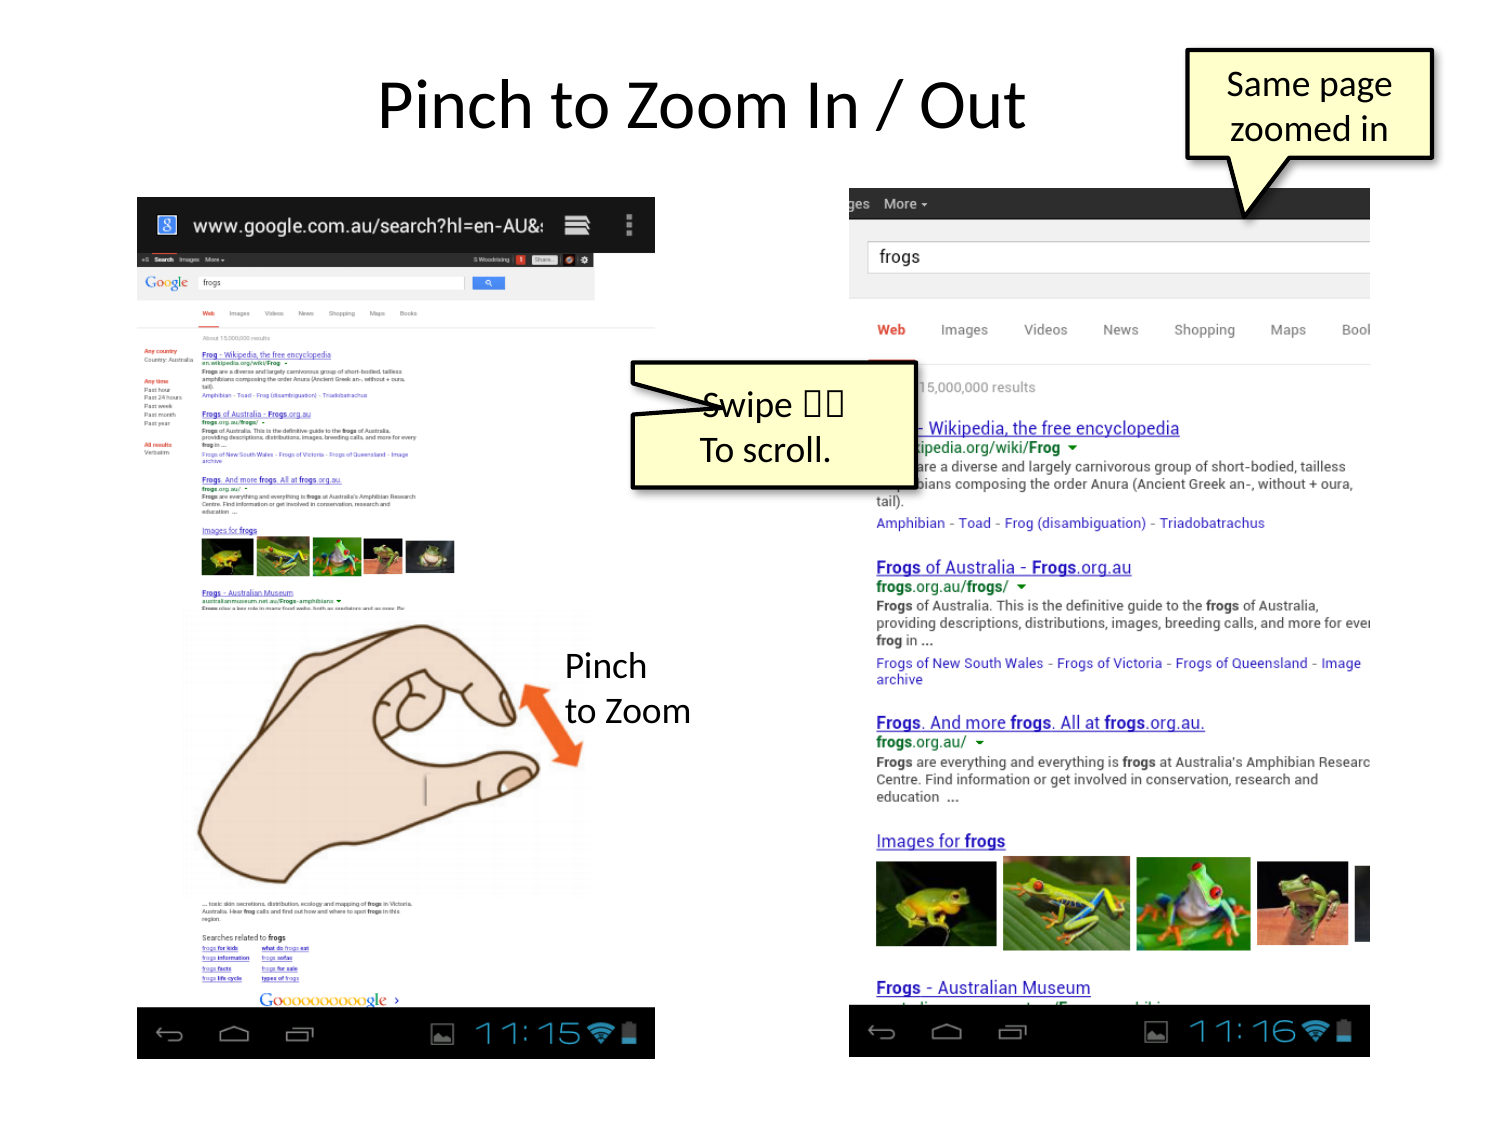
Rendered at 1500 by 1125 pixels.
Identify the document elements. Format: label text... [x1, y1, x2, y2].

picture [137, 197, 655, 1060]
text_box Same page zoomed in [1185, 47, 1435, 187]
picture [848, 188, 1370, 1057]
title Pinch to Zoom In / Out [60, 50, 1185, 150]
text_box Swipe  To scroll. [659, 360, 843, 490]
text_box Pinch to Zoom [659, 634, 727, 739]
